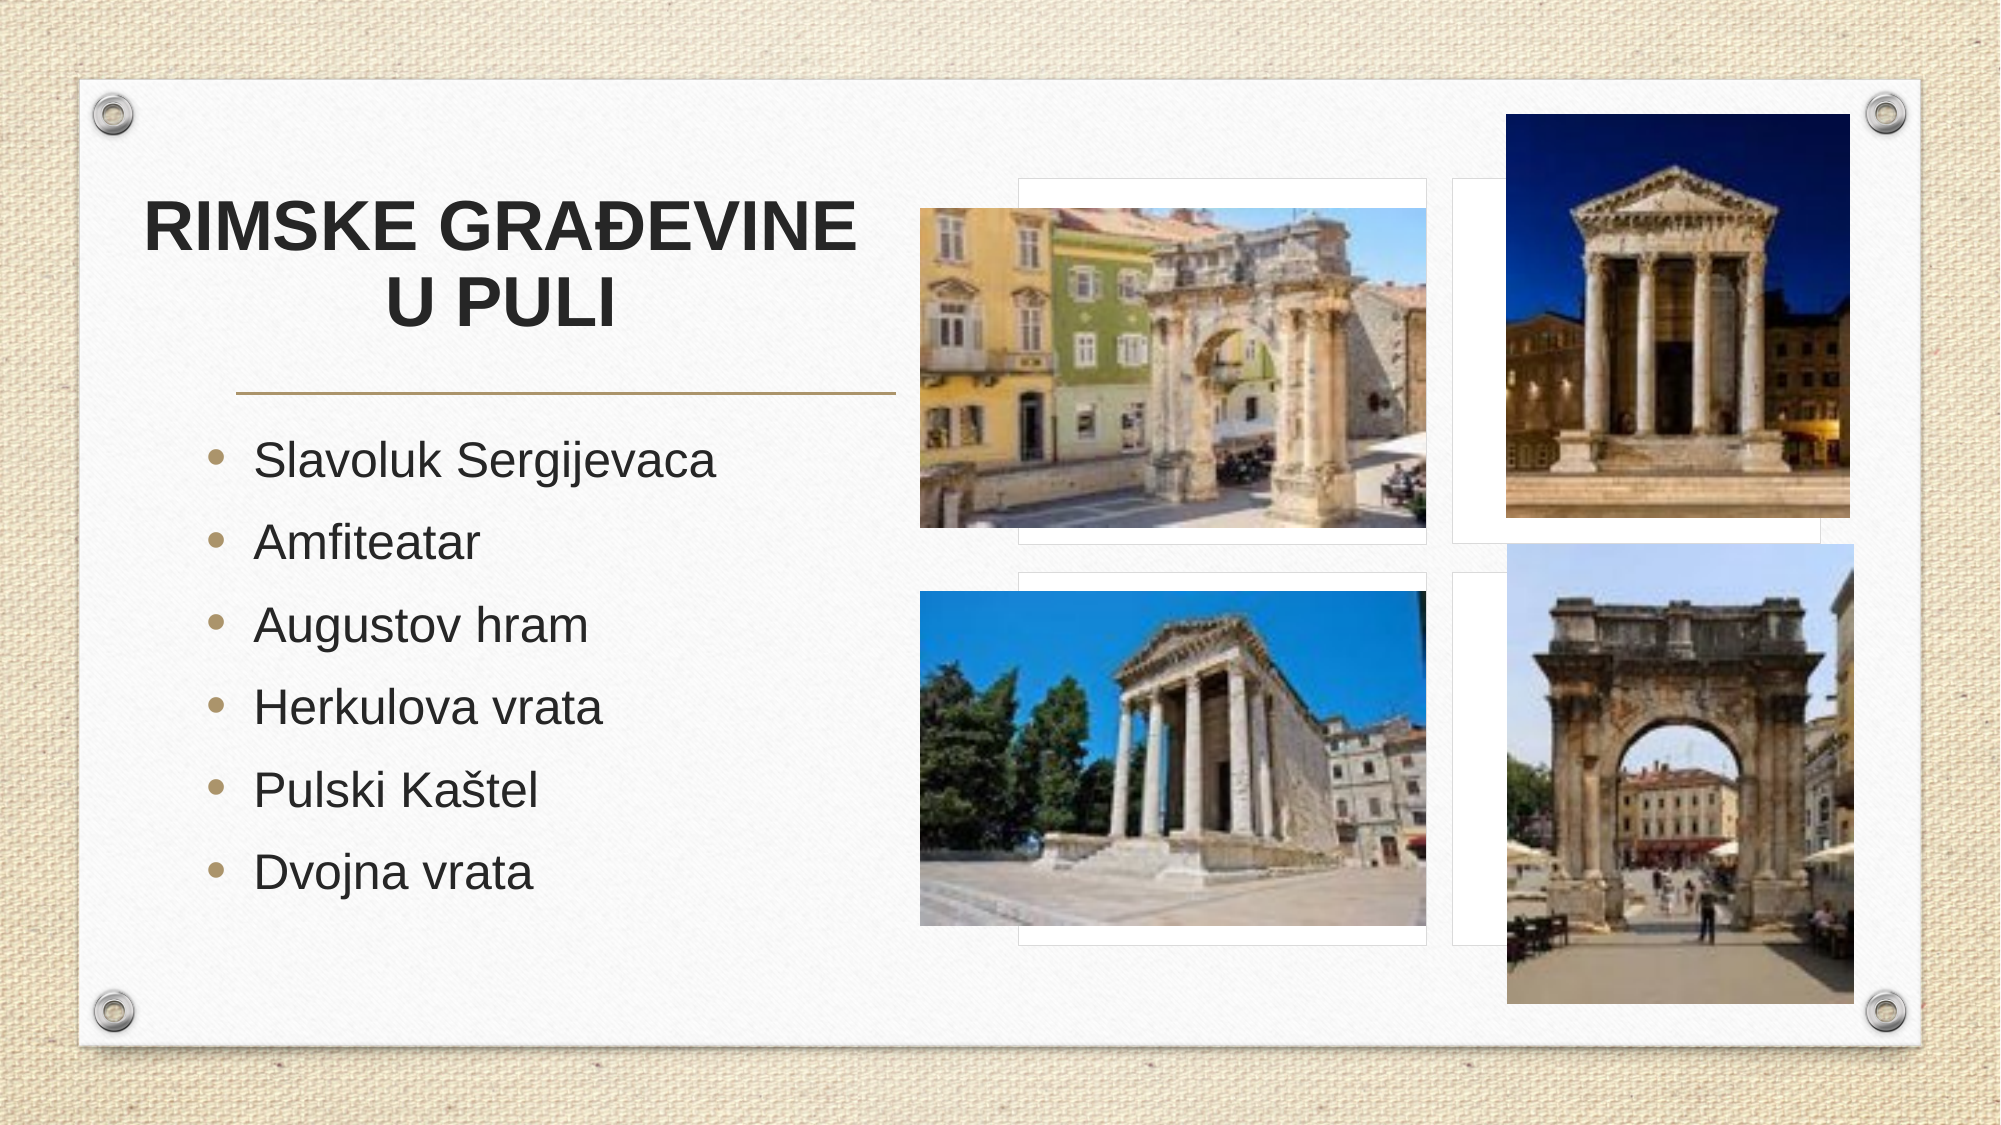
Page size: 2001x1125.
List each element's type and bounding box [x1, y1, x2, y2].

picture [1505, 114, 1851, 518]
picture [1506, 544, 1854, 1004]
picture [920, 207, 1426, 529]
text_box [0, 0, 2000, 1125]
picture [920, 591, 1426, 926]
